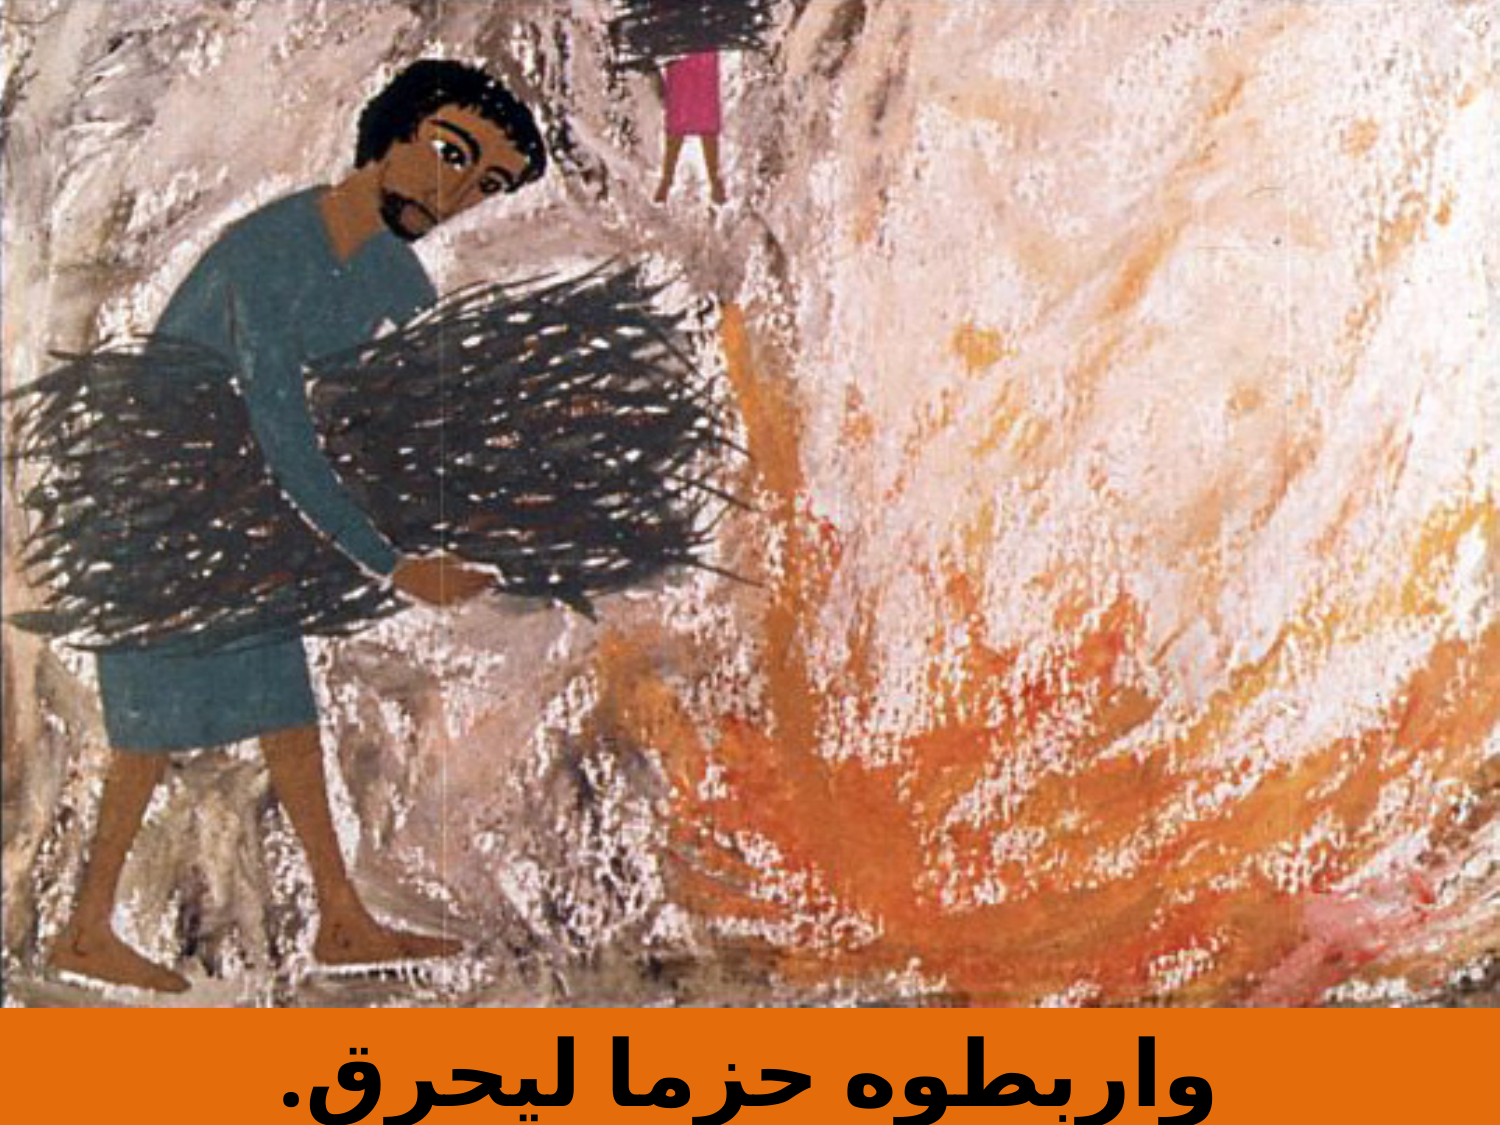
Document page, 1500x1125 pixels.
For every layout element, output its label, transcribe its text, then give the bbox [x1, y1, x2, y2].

picture [0, 0, 1500, 1008]
text_box واربطوه حزما ليحرق. [0, 1014, 1500, 1125]
